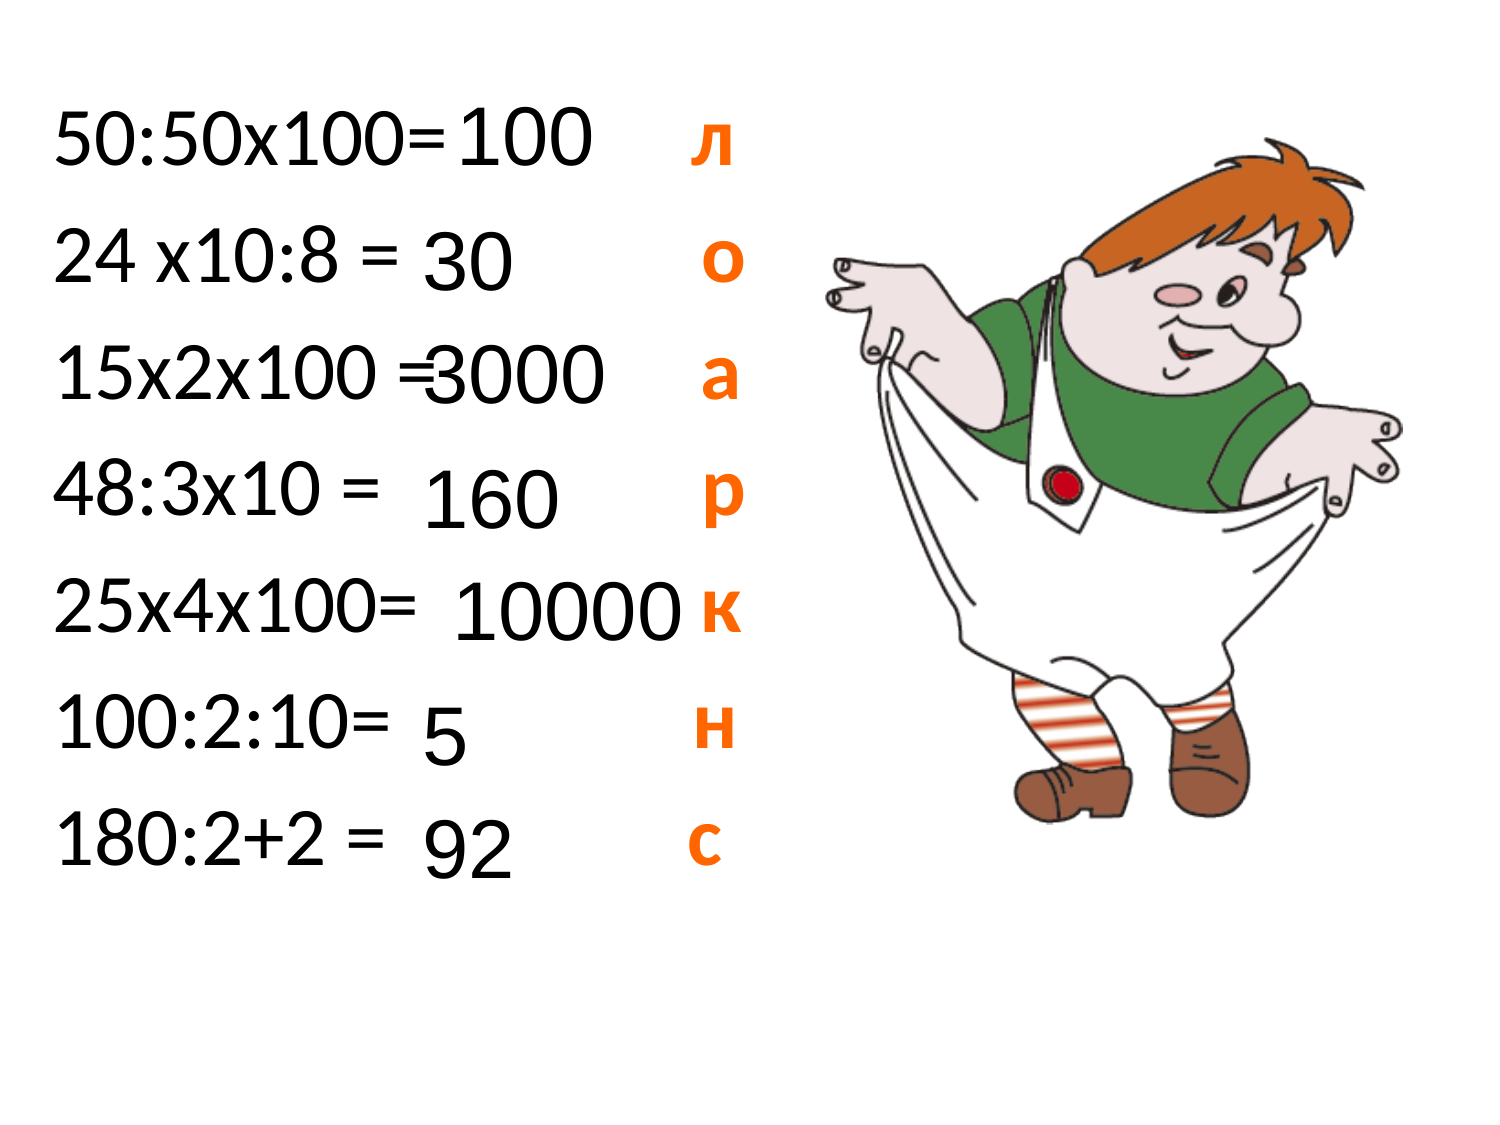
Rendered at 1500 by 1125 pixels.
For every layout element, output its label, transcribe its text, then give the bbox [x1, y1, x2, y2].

picture [824, 137, 1404, 826]
text_box 30 [407, 200, 537, 312]
list 50:50х100= л 24 х10:8 = о 15х2х100 = а 48:3х10 = р 25х4х100= к 100:2:10= н 180:2+2 = с [37, 75, 763, 1013]
text_box 5 [407, 675, 537, 787]
text_box 100 [441, 75, 632, 190]
text_box 160 [407, 437, 609, 553]
text_box 10000 [437, 549, 715, 665]
text_box 3000 [407, 312, 691, 428]
text_box 92 [407, 787, 609, 903]
